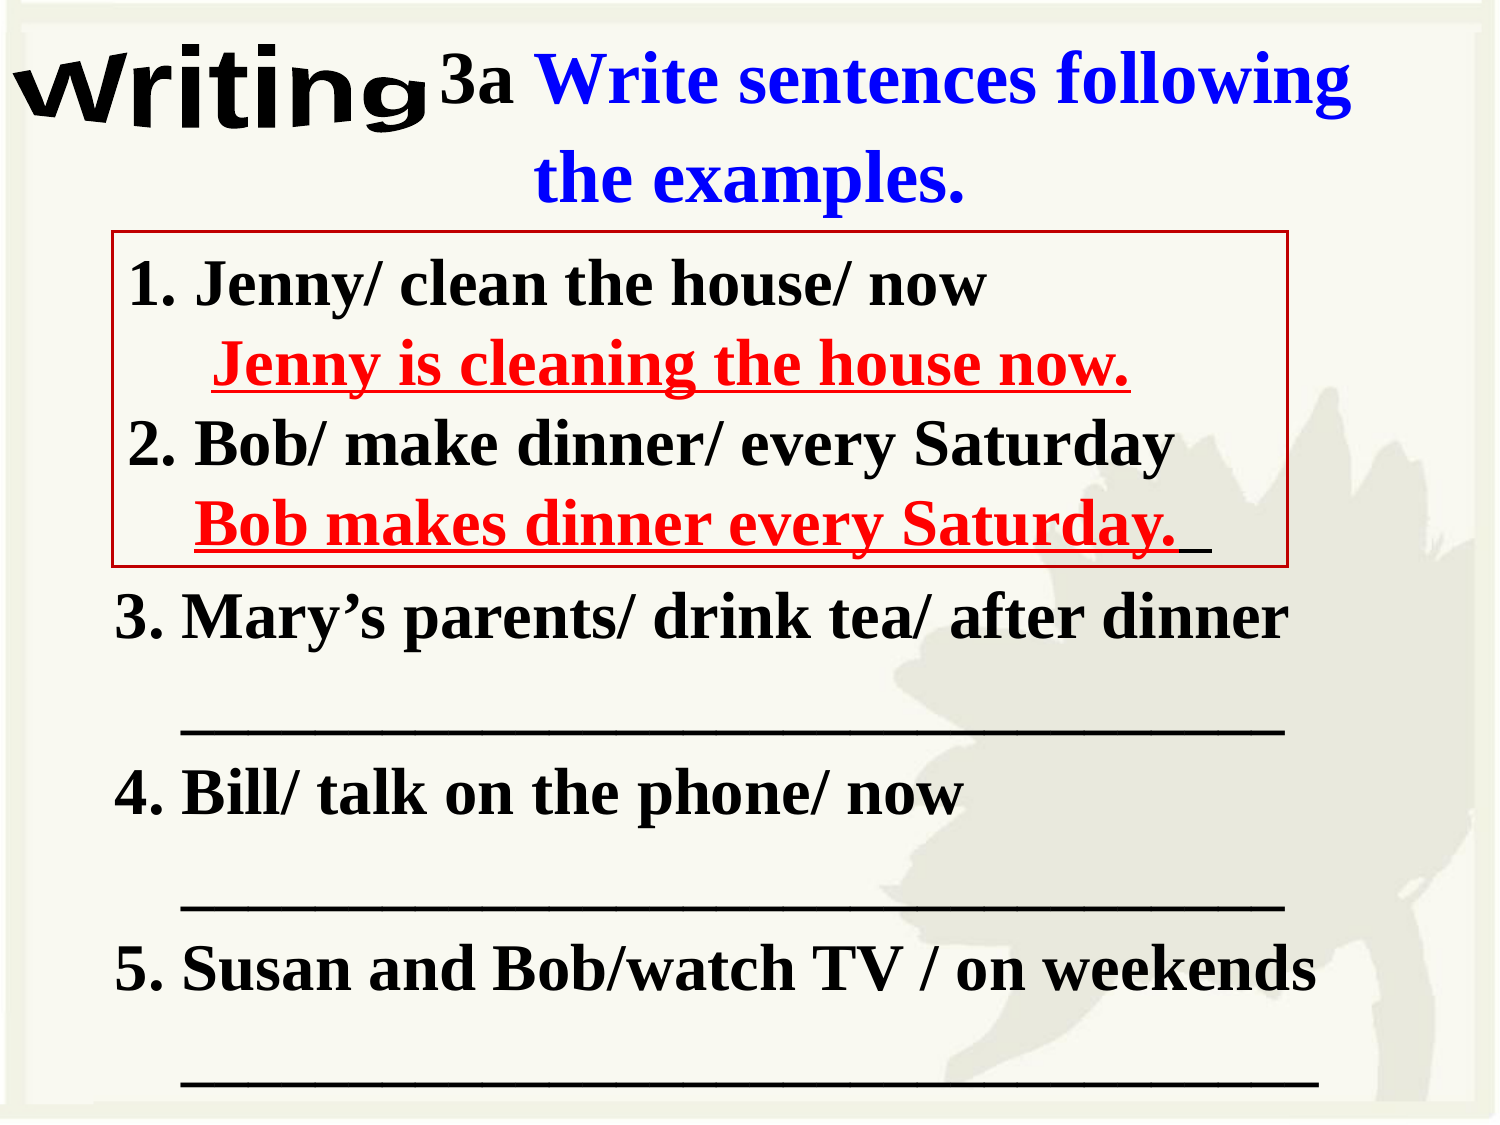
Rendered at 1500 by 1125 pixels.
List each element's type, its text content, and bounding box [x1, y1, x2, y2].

text_box 1. Jenny/ clean the house/ now Jenny is cleaning the house now. 2. Bob/ make dinner/ every Saturday Bob makes dinner every Saturday. [112, 231, 1288, 567]
picture [0, 0, 1500, 1125]
text_box 3a Write sentences following the examples. [424, 12, 1463, 226]
text_box 3. Mary’s parents/ drink tea/ after dinner _________________________________ 4. Bill/ talk on the phone/ now _________________________________ 5. Susan and Bob/watch TV / on weekends __________________________________ [99, 556, 1350, 1100]
